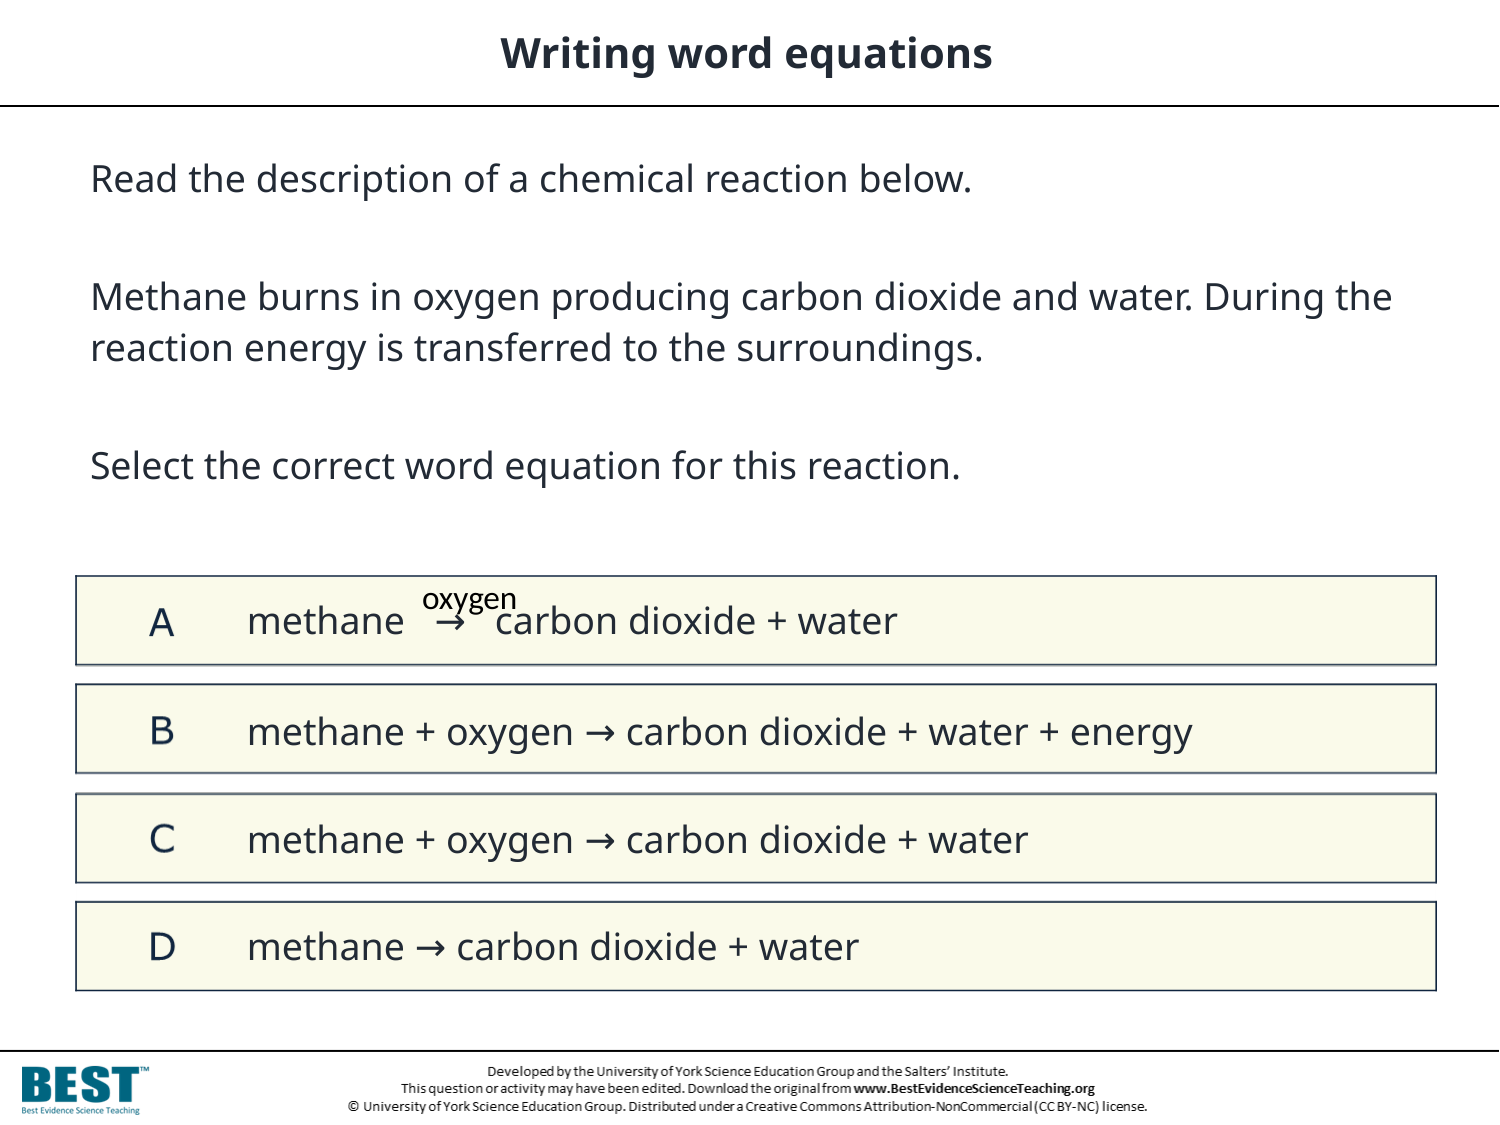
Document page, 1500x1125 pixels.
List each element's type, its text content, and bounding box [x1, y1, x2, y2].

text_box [74, 575, 1438, 992]
picture [0, 105, 1500, 1125]
text_box Writing word equations [23, 4, 1471, 99]
